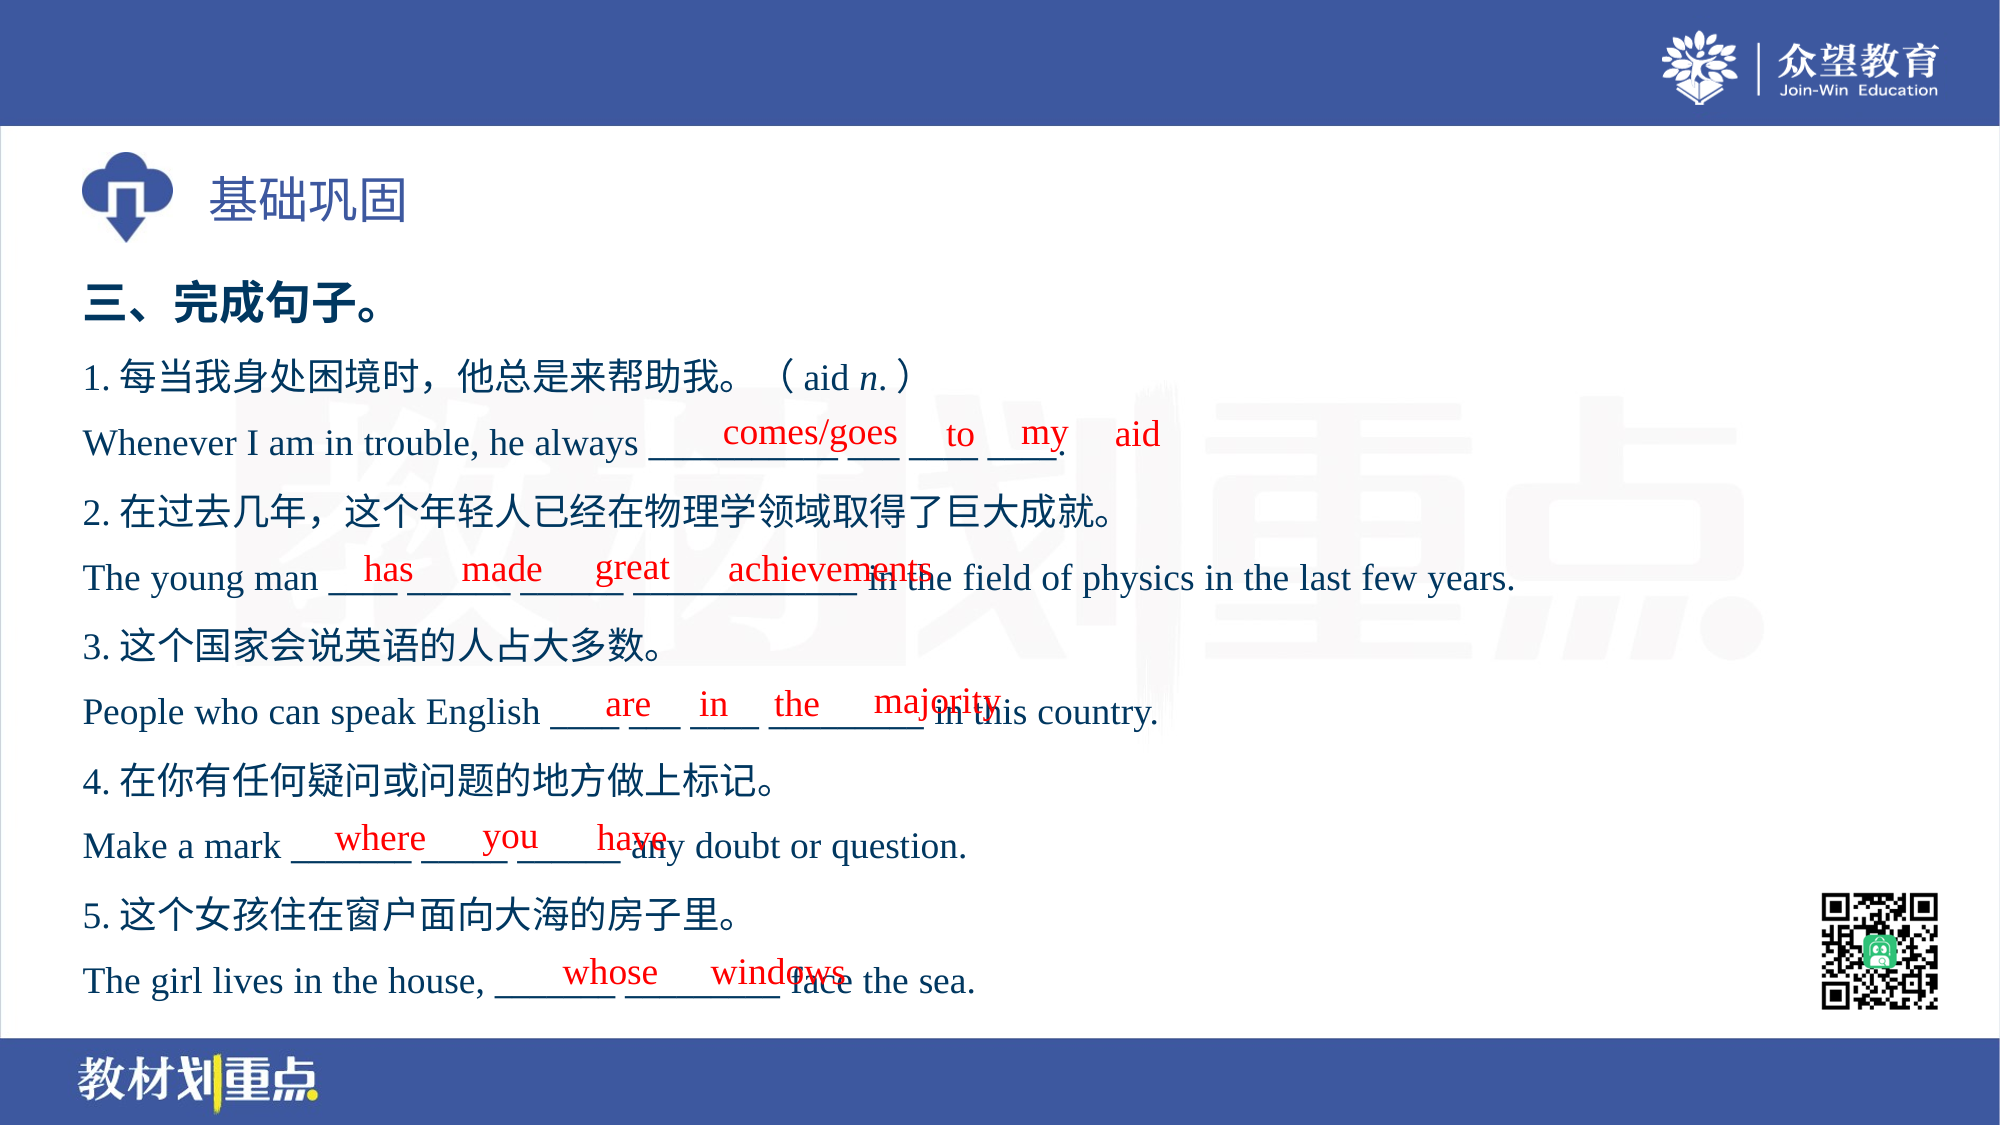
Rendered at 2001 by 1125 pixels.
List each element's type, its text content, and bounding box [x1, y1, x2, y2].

text_box to [932, 389, 989, 448]
picture [0, 0, 2000, 1125]
text_box has [350, 524, 428, 583]
text_box 1.每当我身处困境时，他总是来帮助我。（aid n.） Whenever I am in trouble, he always ___________ ___ ____ ____. [82, 329, 1817, 456]
text_box 2.在过去几年，这个年轻人已经在物理学领域取得了巨大成就。 The young man ____ ______ ______ _____________ in the field of physics in the last few years. [82, 464, 1817, 591]
text_box made [447, 524, 557, 583]
text_box have [583, 793, 682, 852]
text_box 三、完成句子。 [82, 247, 1817, 329]
text_box 5.这个女孩住在窗户面向大海的房子里。 The girl lives in the house, _______ _________ face the sea. [82, 867, 1817, 994]
text_box where [320, 793, 440, 852]
text_box achievements [714, 524, 947, 583]
text_box whose [548, 927, 673, 986]
text_box 4.在你有任何疑问或问题的地方做上标记。 Make a mark _______ _____ ______ any doubt or question. [82, 733, 1817, 860]
text_box great [581, 522, 684, 581]
text_box aid [1101, 389, 1175, 448]
text_box windows [696, 927, 860, 986]
text_box in [685, 658, 742, 717]
text_box majority [860, 656, 1015, 715]
text_box comes/goes [709, 387, 912, 446]
text_box 3.这个国家会说英语的人占大多数。 People who can speak English ____ ___ ____ _________ in this country. [82, 598, 1817, 725]
text_box the [760, 658, 834, 717]
text_box you [468, 791, 553, 850]
text_box my [1007, 387, 1083, 446]
text_box are [591, 658, 665, 717]
